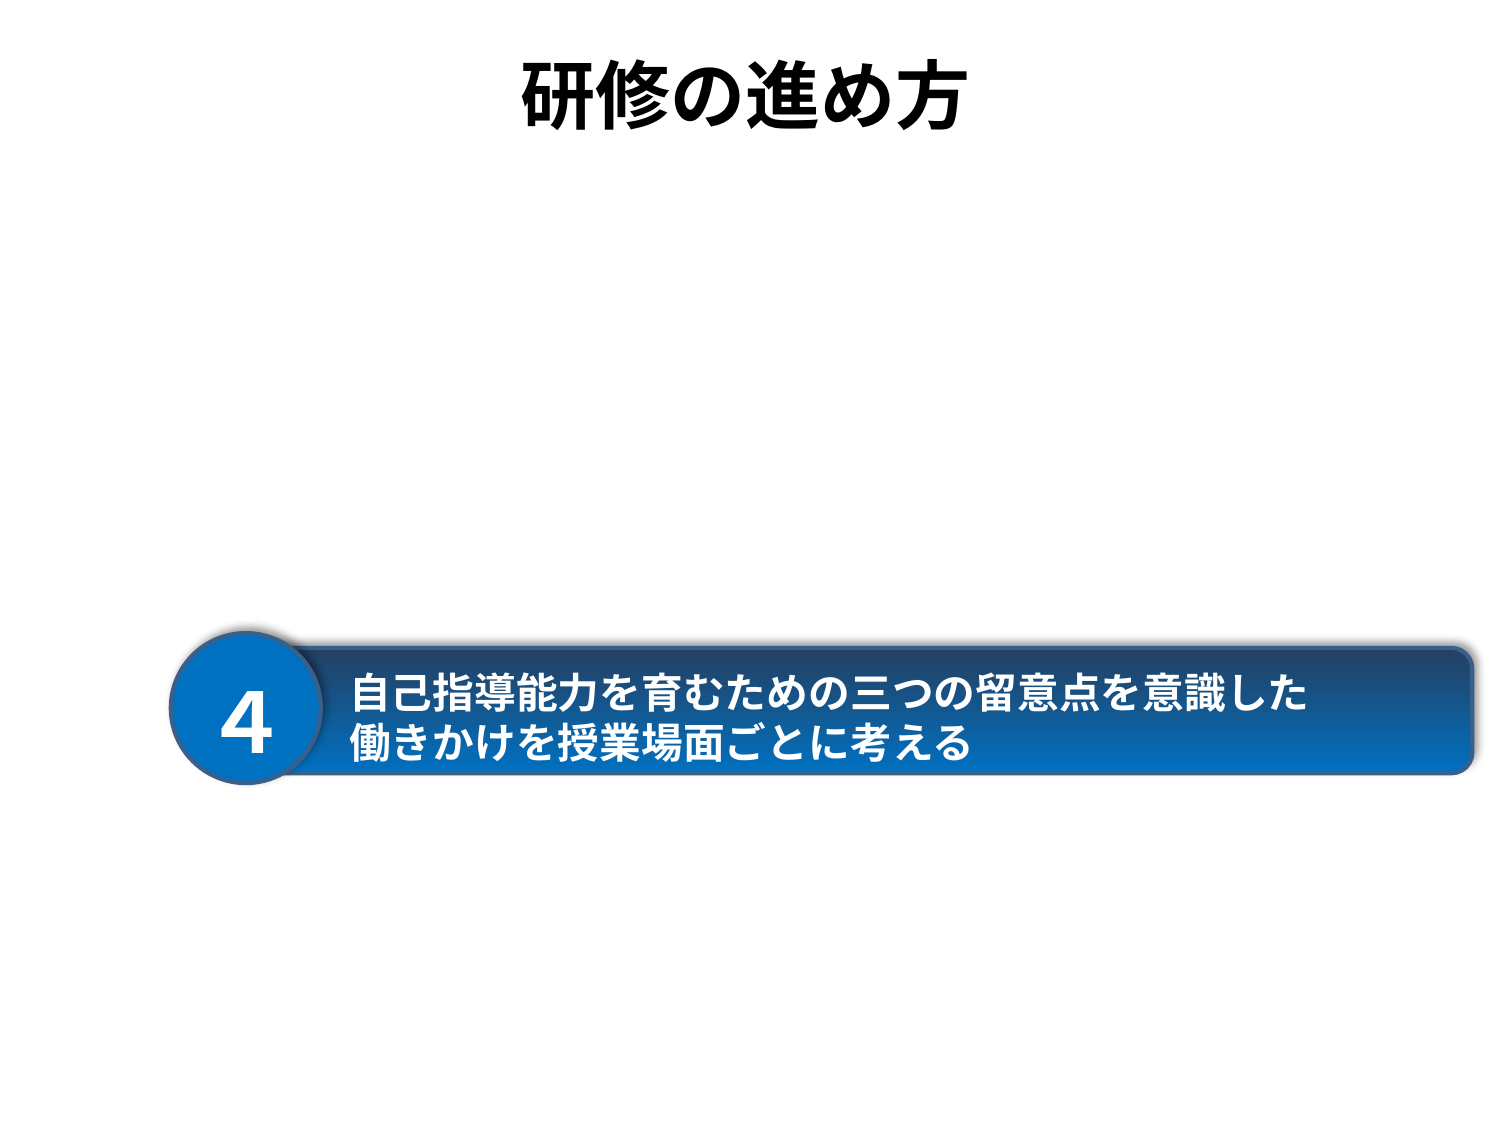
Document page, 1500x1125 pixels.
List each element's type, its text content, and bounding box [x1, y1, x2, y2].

title 研修の進め方 [41, 0, 1392, 188]
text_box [170, 632, 1473, 784]
